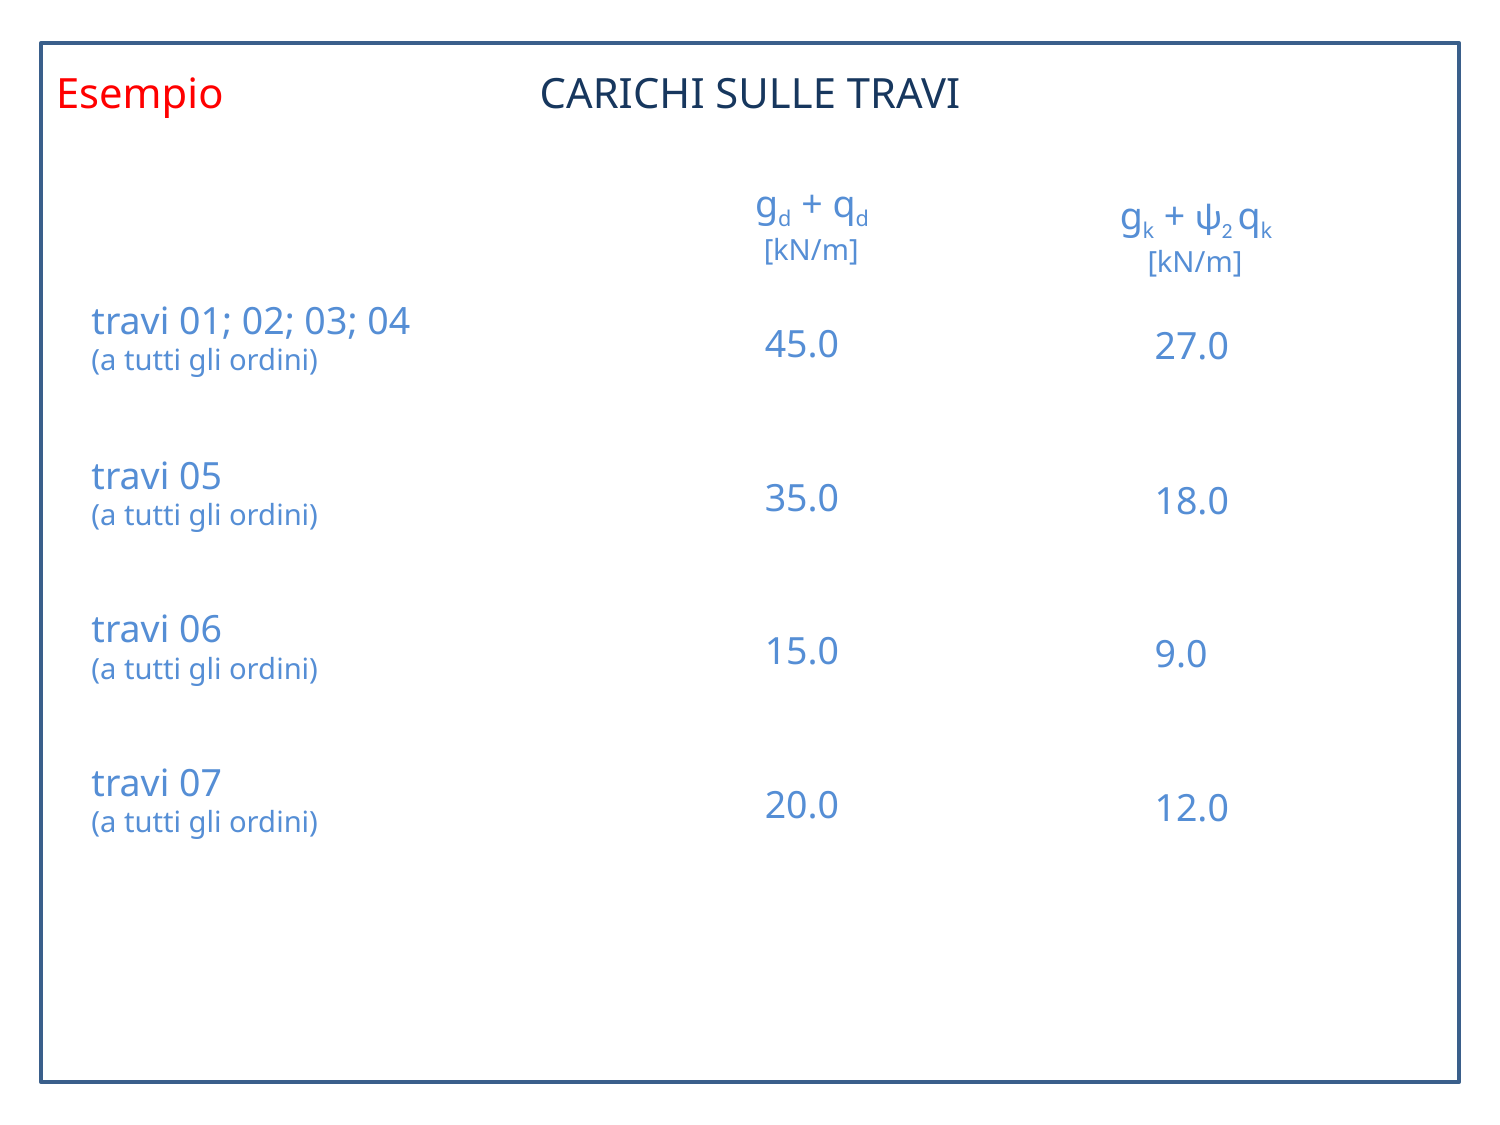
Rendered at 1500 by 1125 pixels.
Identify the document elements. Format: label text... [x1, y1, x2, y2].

text_box Esempio [41, 59, 1459, 125]
text_box travi 05 (a tutti gli ordini) [76, 444, 538, 539]
text_box gd + qd [kN/m] [667, 172, 963, 274]
text_box travi 07 (a tutti gli ordini) [76, 751, 538, 847]
text_box 15.0 [749, 619, 868, 680]
text_box 12.0 [1139, 776, 1258, 837]
text_box 9.0 [1139, 622, 1258, 683]
text_box 20.0 [749, 773, 868, 834]
text_box 45.0 [749, 312, 868, 373]
text_box travi 01; 02; 03; 04 (a tutti gli ordini) [76, 289, 538, 384]
text_box travi 06 (a tutti gli ordini) [76, 597, 538, 693]
text_box 18.0 [1139, 469, 1258, 530]
text_box gk + ψ2 qk [kN/m] [1068, 184, 1329, 331]
text_box [39, 41, 1461, 1084]
text_box 27.0 [1139, 314, 1258, 375]
text_box 35.0 [749, 466, 868, 527]
